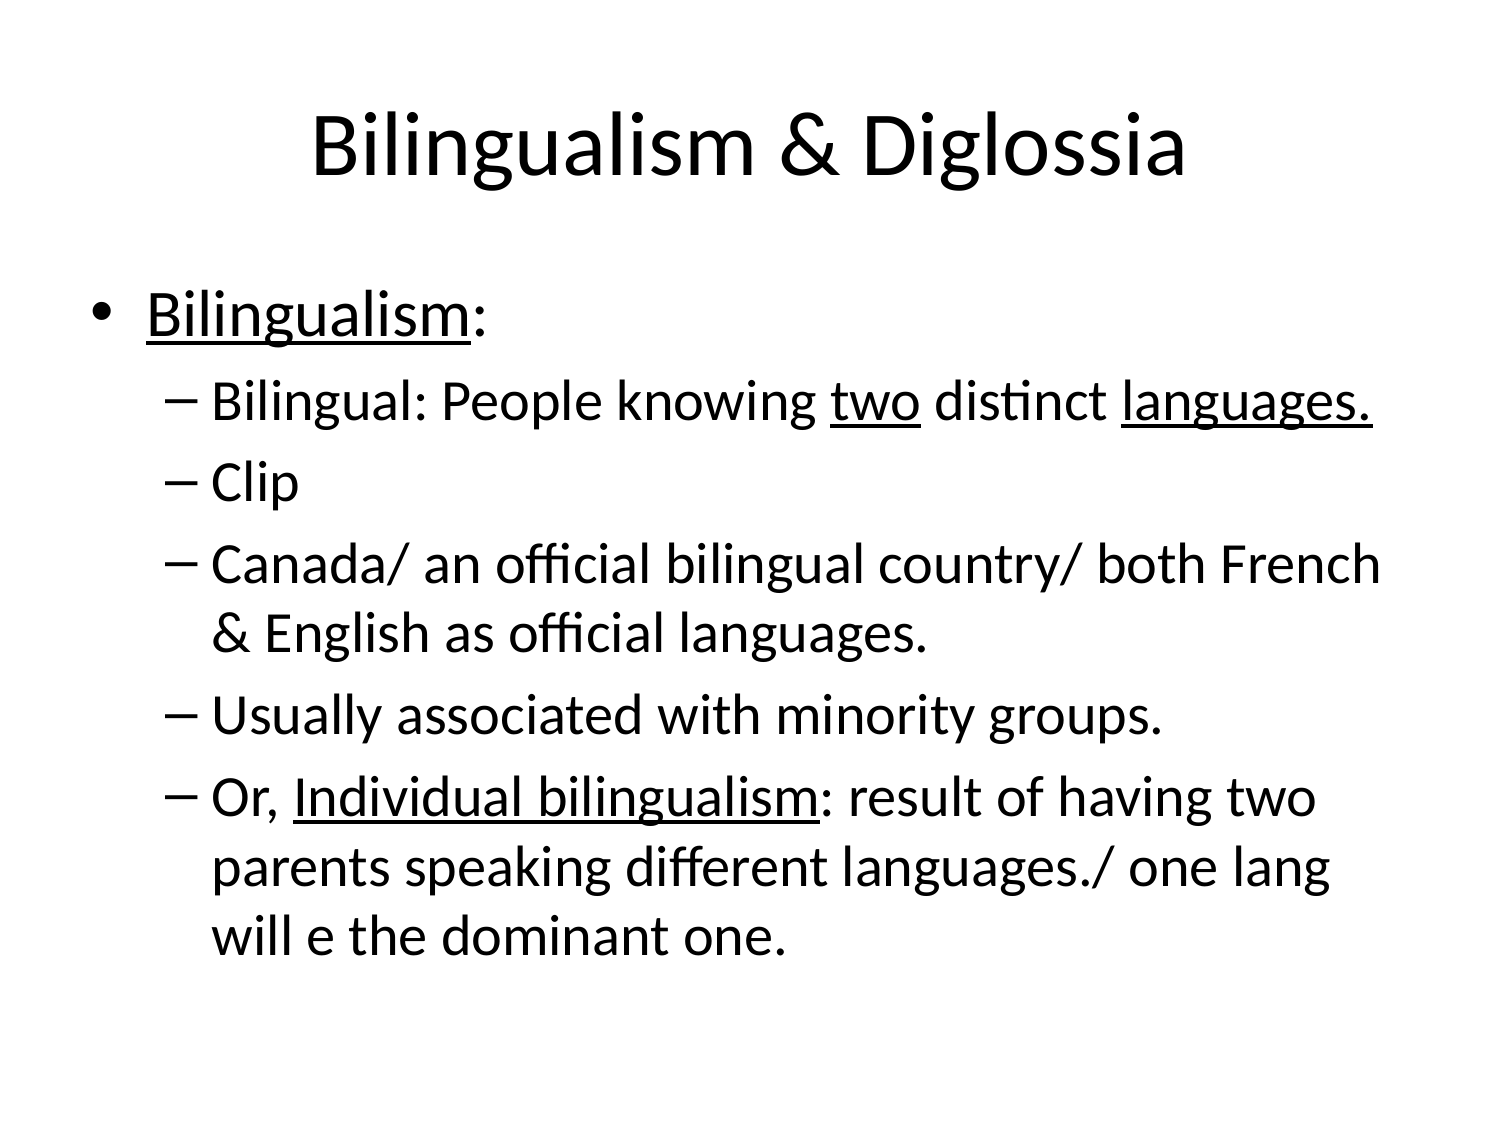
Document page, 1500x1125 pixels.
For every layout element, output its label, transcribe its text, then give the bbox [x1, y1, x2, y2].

list Bilingualism: Bilingual: People knowing two distinct languages. Clip Canada/ an official bilingual country/ both French & English as official languages. Usually associated with minority groups. Or, Individual bilingualism: result of having two parents speaking different languages./ one lang will e the dominant one. [75, 262, 1425, 1005]
title Bilingualism & Diglossia [75, 45, 1425, 233]
